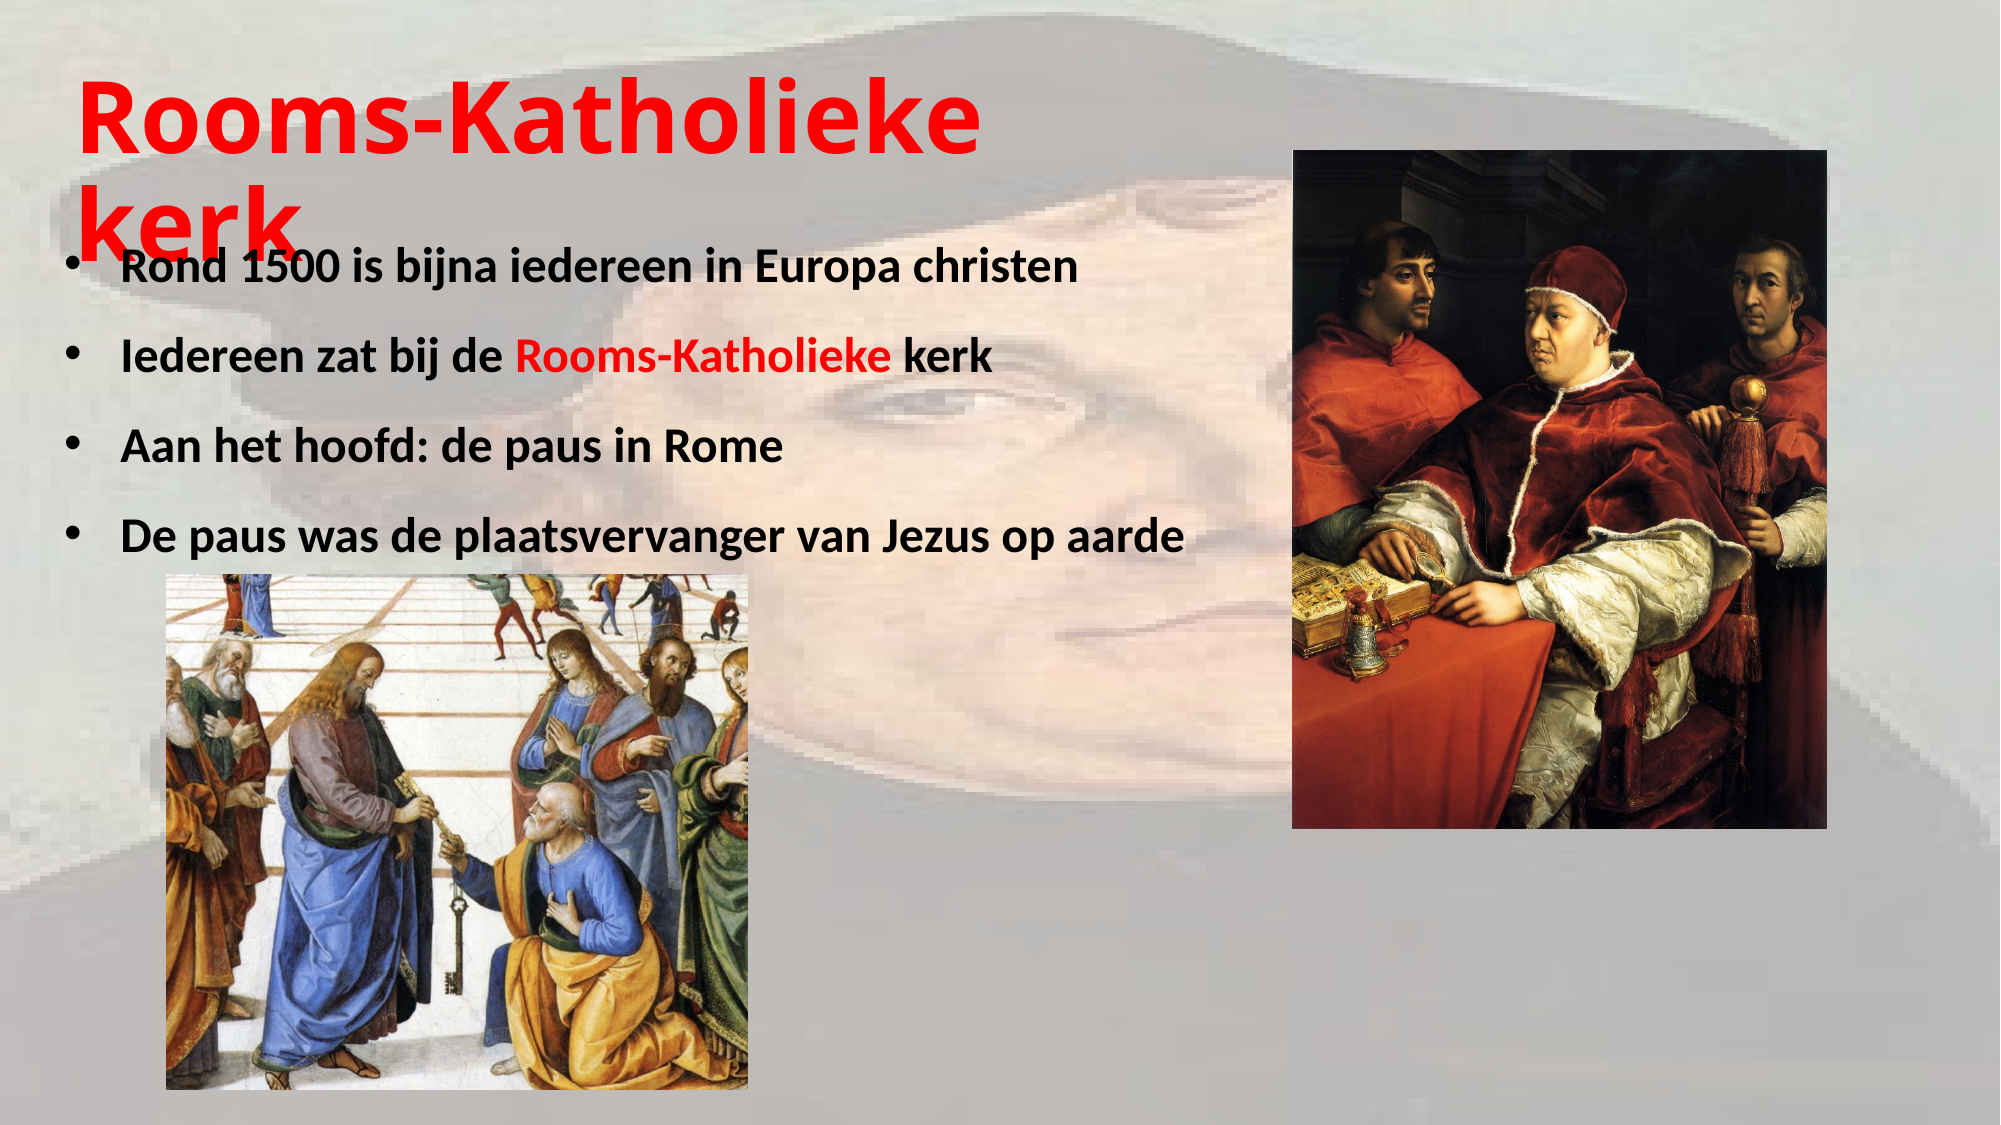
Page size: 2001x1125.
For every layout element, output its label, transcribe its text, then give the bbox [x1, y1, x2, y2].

text_box Rooms-Katholieke kerk [59, 59, 1039, 195]
text_box Rond 1500 is bijna iedereen in Europa christen Iedereen zat bij de Rooms-Katholieke kerk Aan het hoofd: de paus in Rome De paus was de plaatsvervanger van Jezus op aarde [49, 195, 1231, 571]
picture [166, 574, 748, 1090]
picture [1292, 150, 1827, 829]
